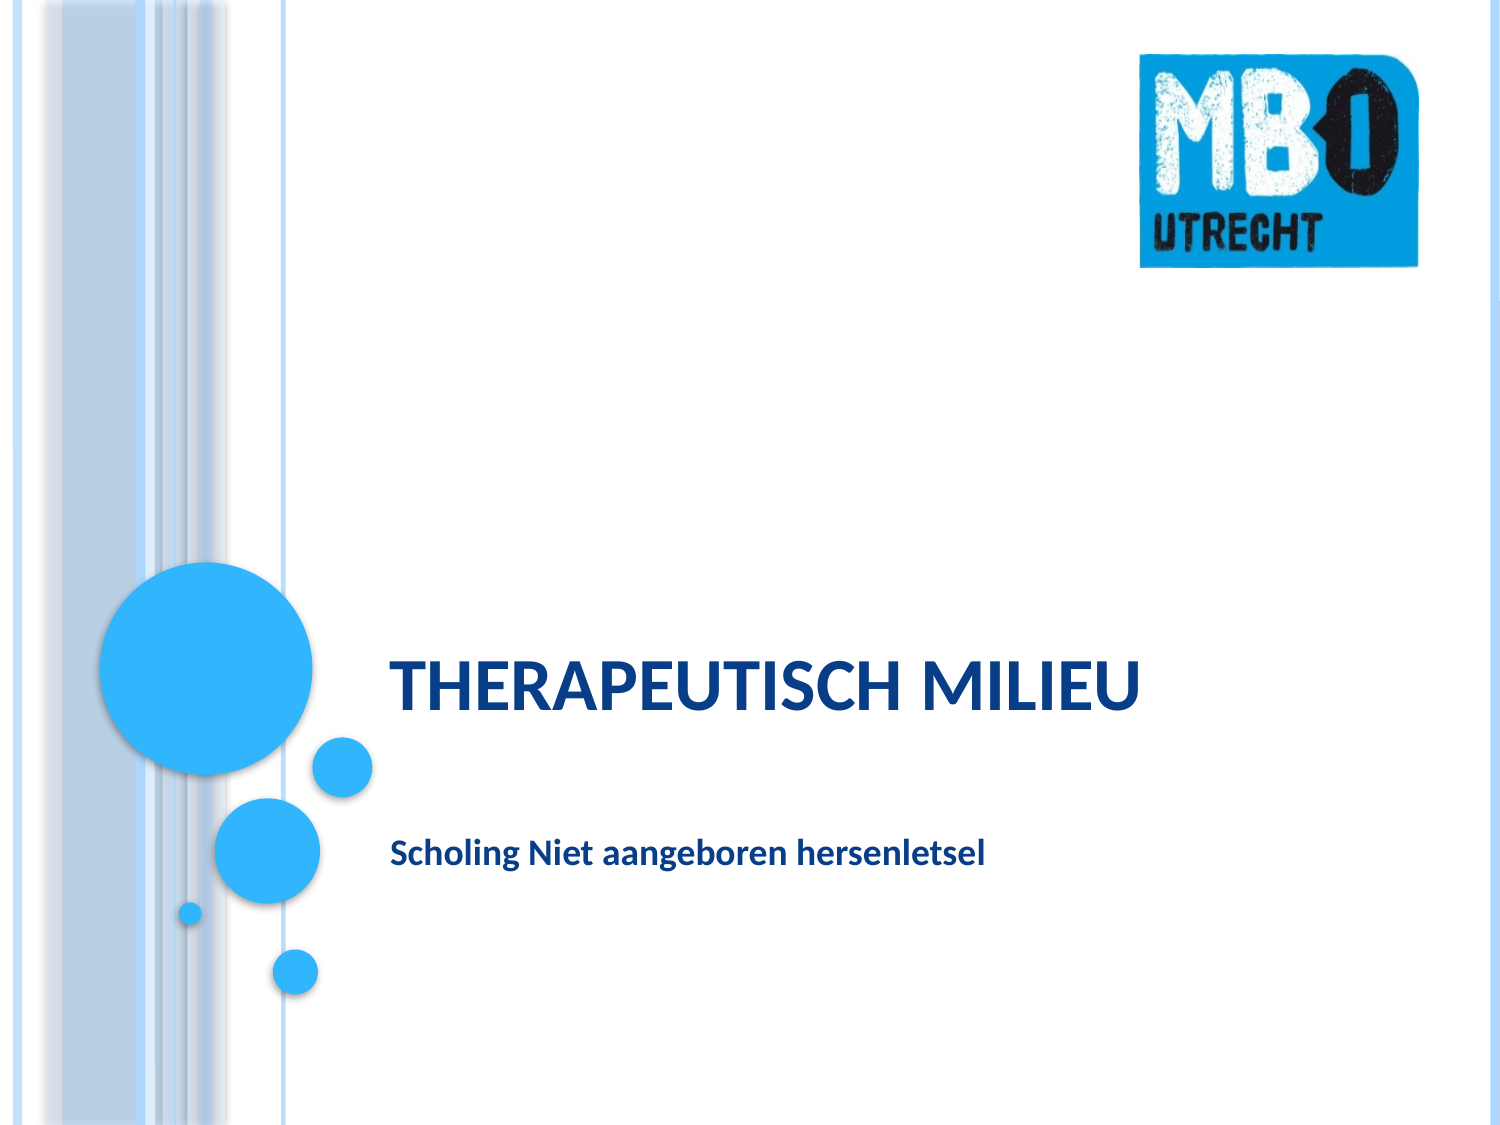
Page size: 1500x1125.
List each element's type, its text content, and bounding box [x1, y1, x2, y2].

picture [1178, 211, 1245, 253]
picture [1241, 67, 1319, 197]
picture [1243, 107, 1420, 268]
picture [1248, 212, 1323, 252]
title Therapeutisch milieu [375, 512, 1388, 820]
picture [1285, 54, 1420, 96]
picture [1155, 70, 1234, 195]
picture [1139, 54, 1145, 132]
picture [1313, 67, 1399, 197]
picture [1154, 212, 1176, 252]
subtitle Scholing Niet aangeboren hersenletsel [374, 820, 1388, 1047]
